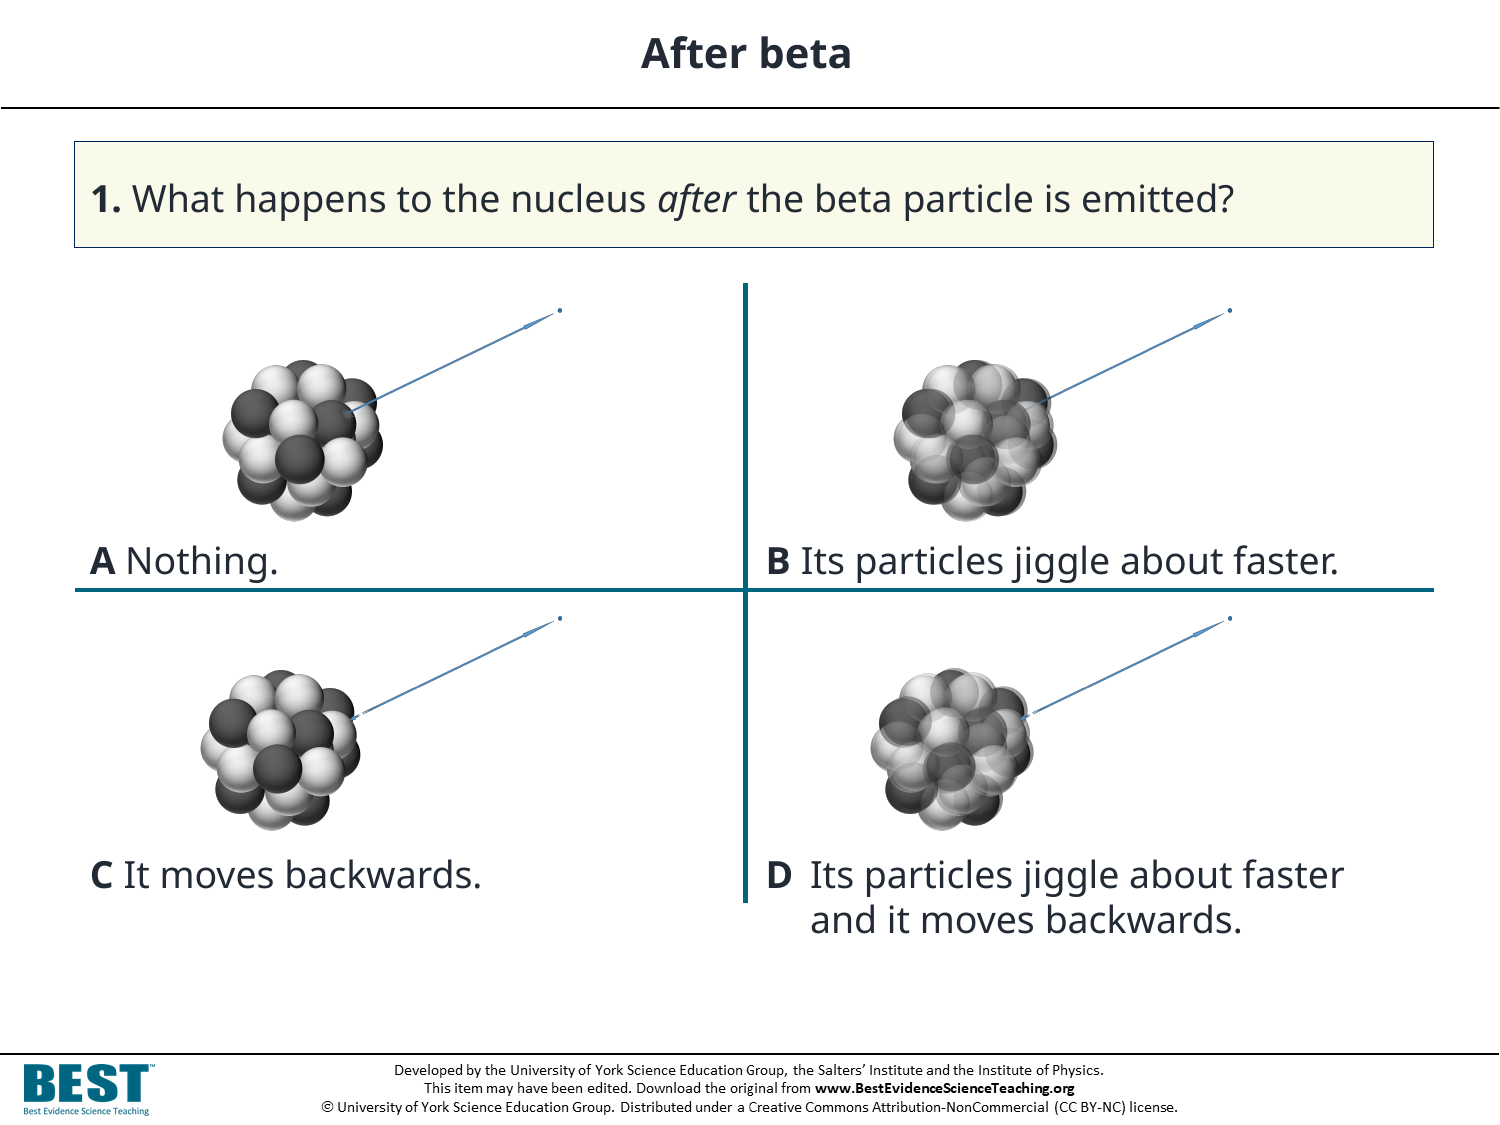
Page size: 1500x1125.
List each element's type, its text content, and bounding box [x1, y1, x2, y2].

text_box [74, 282, 1435, 949]
picture [0, 107, 1500, 1125]
text_box After beta [23, 4, 1471, 99]
